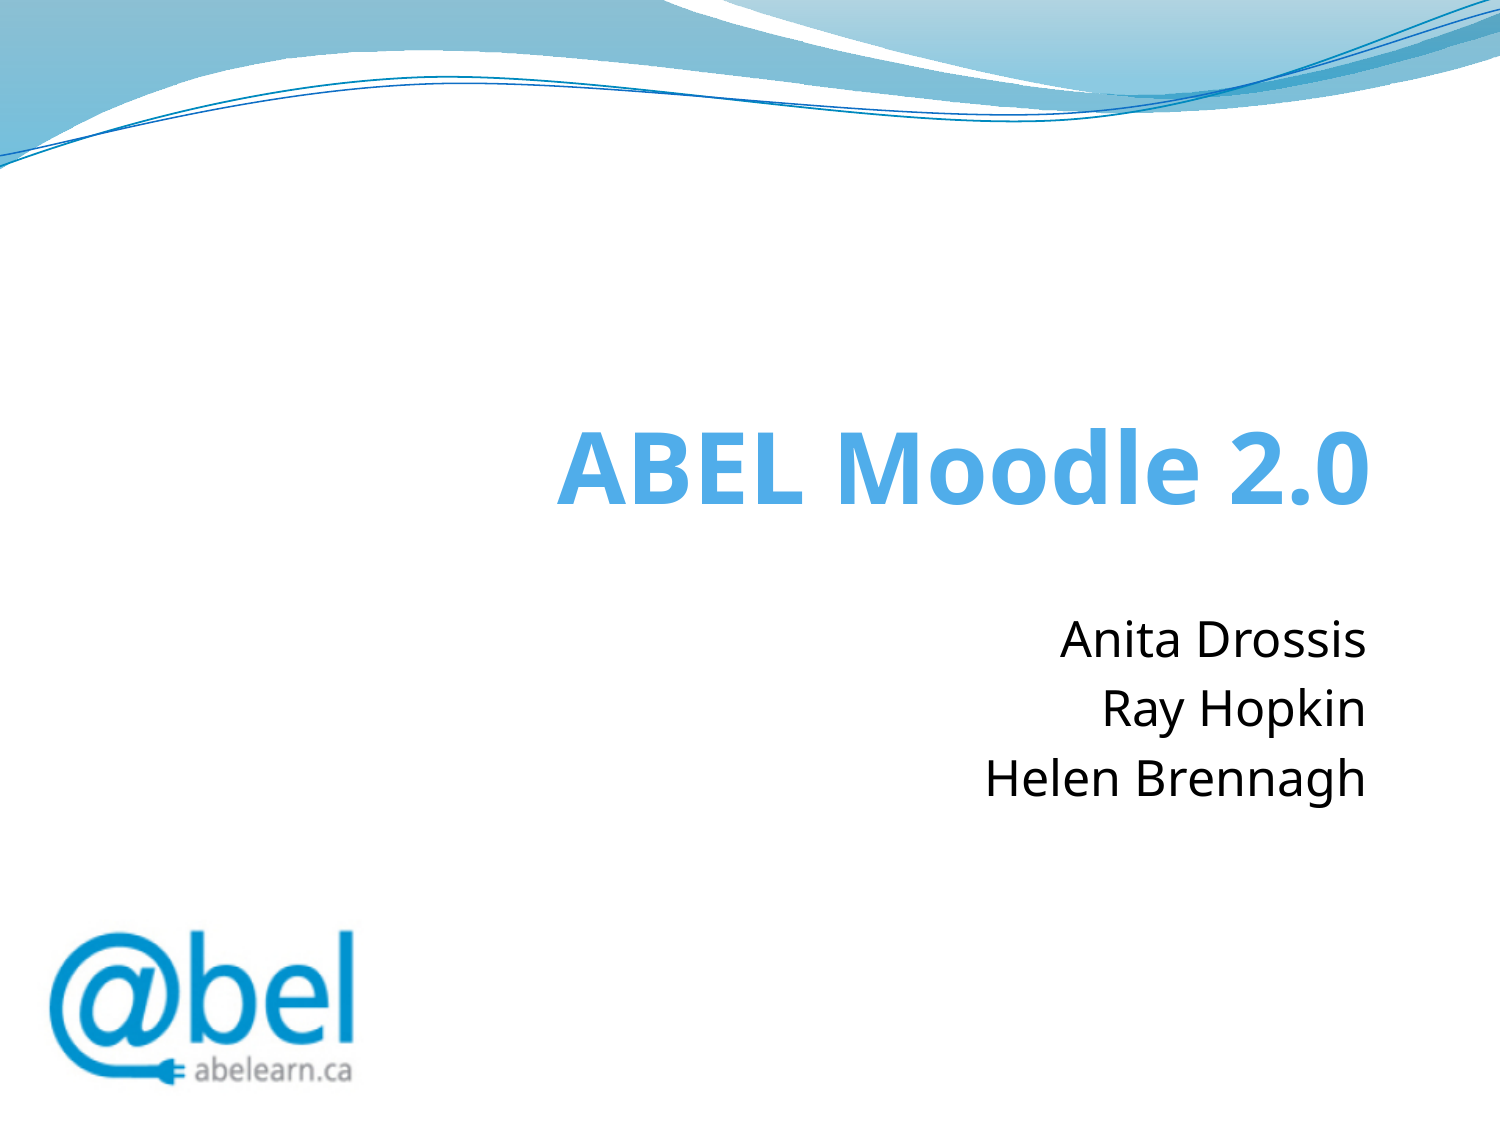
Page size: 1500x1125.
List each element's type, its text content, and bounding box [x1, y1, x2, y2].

subtitle Anita Drossis Ray Hopkin Helen Brennagh [87, 529, 1376, 818]
picture [0, 859, 407, 1125]
title ABEL Moodle 2.0 [0, 224, 1376, 525]
